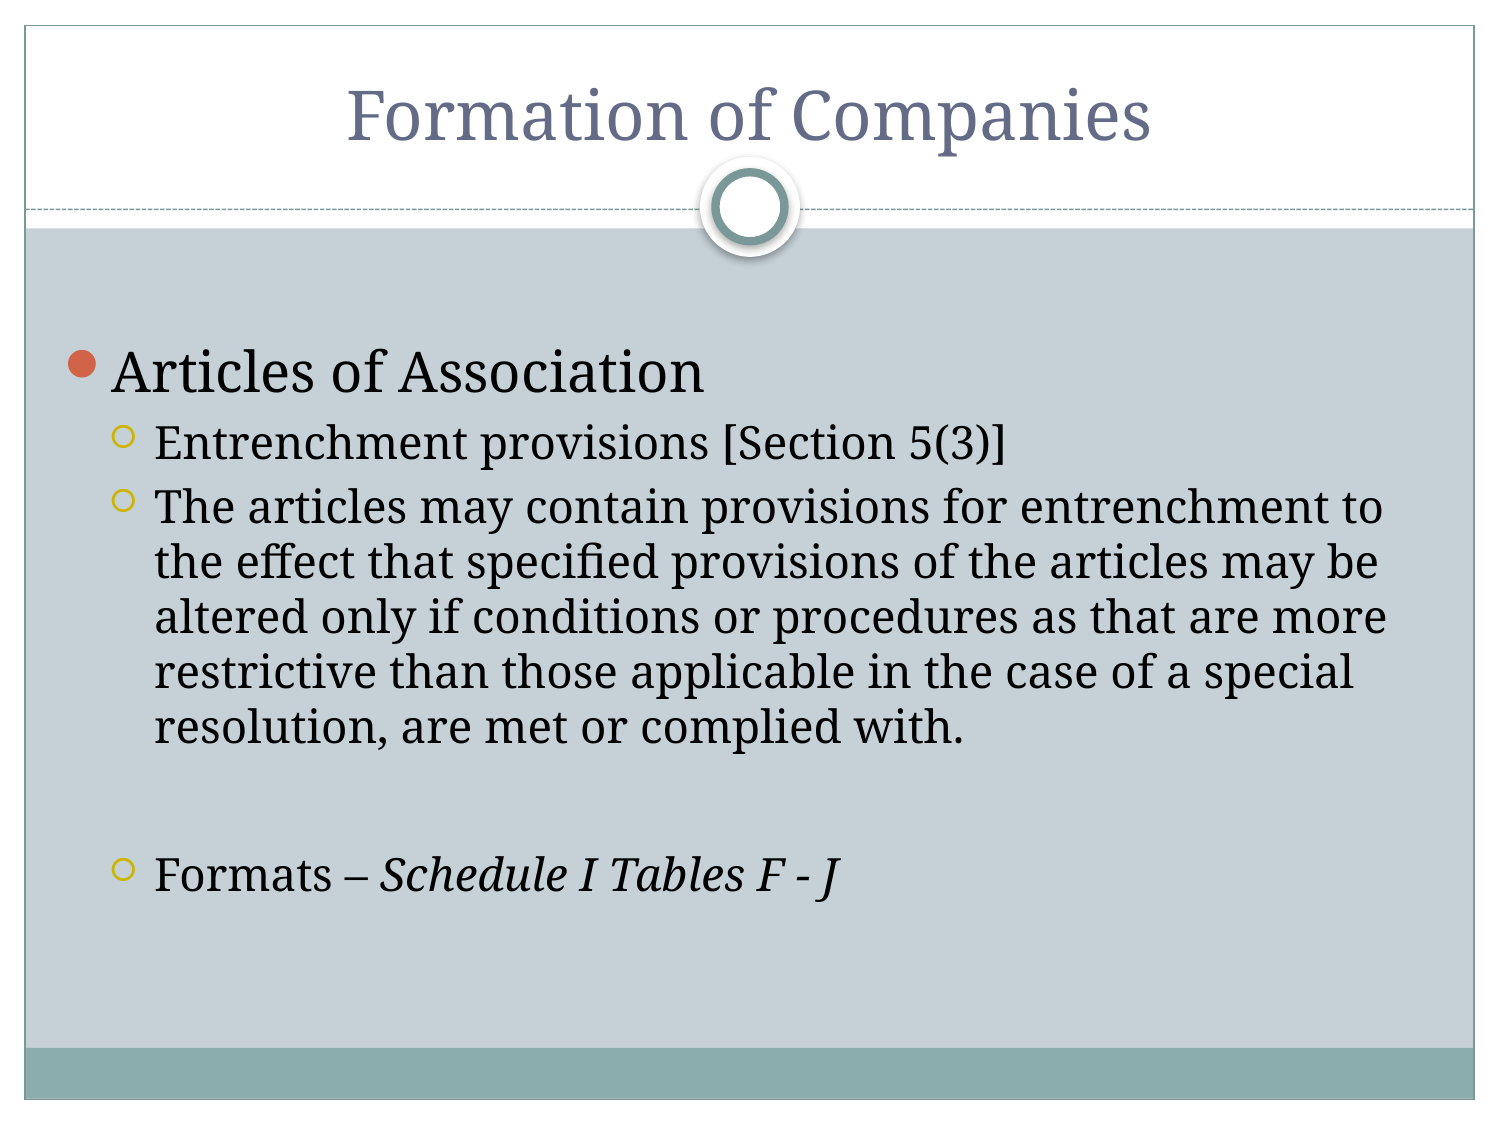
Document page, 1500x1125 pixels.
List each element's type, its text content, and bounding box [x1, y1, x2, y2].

list Articles of Association Entrenchment provisions [Section 5(3)] The articles may contain provisions for entrenchment to the effect that specified provisions of the articles may be altered only if conditions or procedures as that are more restrictive than those applicable in the case of a special resolution, are met or complied with. Formats – Schedule I Tables F - J [49, 250, 1445, 1001]
title Formation of Companies [49, 37, 1450, 162]
